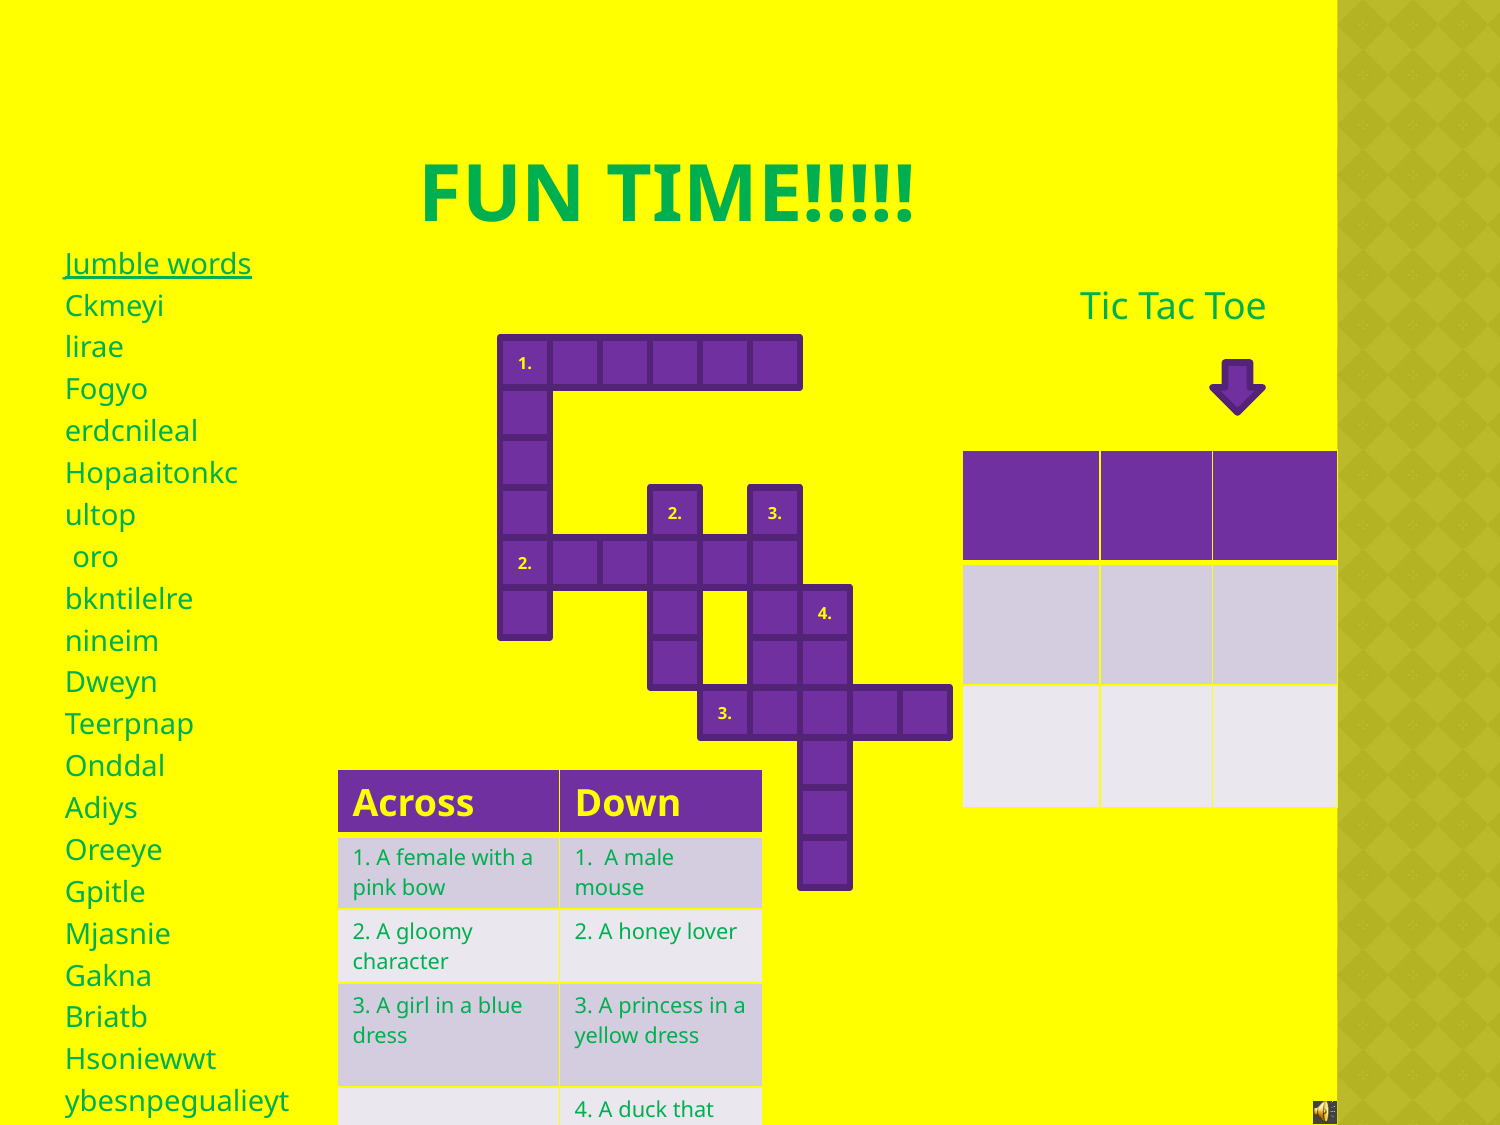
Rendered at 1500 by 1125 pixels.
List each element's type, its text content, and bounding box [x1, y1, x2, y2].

table_cell 2. A honey lover [560, 910, 762, 982]
text_box Tic Tac Toe [987, 274, 1338, 335]
table_cell [338, 1088, 559, 1125]
list Jumble words Ckmeyi lirae Fogyo erdcnileal Hopaaitonkc ultop oro bkntilelre nineim Dweyn Teerpnap Onddal Adiys Oreeye Gpitle Mjasnie Gakna Briatb Hsoniewwt ybesnpegualieyt [50, 237, 1425, 1125]
table_cell [963, 565, 1099, 684]
picture [1312, 1099, 1338, 1125]
text_box [497, 434, 553, 484]
text_box [747, 584, 797, 634]
text_box [797, 840, 853, 891]
table_cell [1101, 686, 1212, 807]
table_cell 3. A girl in a blue dress [338, 984, 559, 1086]
text_box [797, 634, 853, 691]
text_box [797, 690, 847, 734]
text_box [797, 784, 853, 841]
text_box [497, 484, 553, 534]
text_box 4. [797, 584, 853, 634]
table_cell 4. A duck that wears blue [560, 1088, 762, 1125]
text_box 3. [747, 484, 803, 541]
table_header Across [338, 770, 559, 832]
text_box [497, 384, 553, 434]
text_box [897, 684, 953, 741]
text_box [647, 540, 697, 584]
text_box [547, 534, 597, 591]
text_box 1. [497, 334, 547, 384]
text_box [647, 334, 697, 391]
table_cell 2. A gloomy character [338, 910, 559, 982]
table_cell [1101, 565, 1212, 684]
text_box [597, 534, 647, 591]
table_header [963, 451, 1099, 560]
text_box [697, 334, 748, 391]
table_cell [1213, 565, 1337, 684]
text_box [747, 684, 797, 741]
text_box [847, 684, 897, 741]
table_cell 3. A princess in a yellow dress [560, 984, 762, 1086]
title Fun Time!!!!! [62, 50, 1413, 237]
table_header [1213, 451, 1337, 560]
text_box [747, 334, 803, 391]
table_cell [1213, 686, 1337, 807]
text_box [1209, 359, 1266, 416]
text_box [597, 334, 648, 391]
text_box [547, 334, 598, 391]
text_box [647, 634, 703, 691]
text_box [697, 534, 753, 591]
text_box [753, 540, 803, 584]
text_box 2. [647, 484, 703, 541]
table_header Down [560, 770, 762, 832]
text_box 2. [497, 534, 547, 591]
text_box 3. [697, 684, 747, 741]
text_box [797, 734, 853, 784]
table_cell 1. A female with a pink bow [338, 838, 559, 908]
text_box [497, 591, 553, 641]
text_box [647, 584, 703, 634]
table_cell 1. A male mouse [560, 838, 762, 908]
table_header [1101, 451, 1212, 560]
table_cell [963, 686, 1099, 807]
text_box [747, 634, 797, 684]
